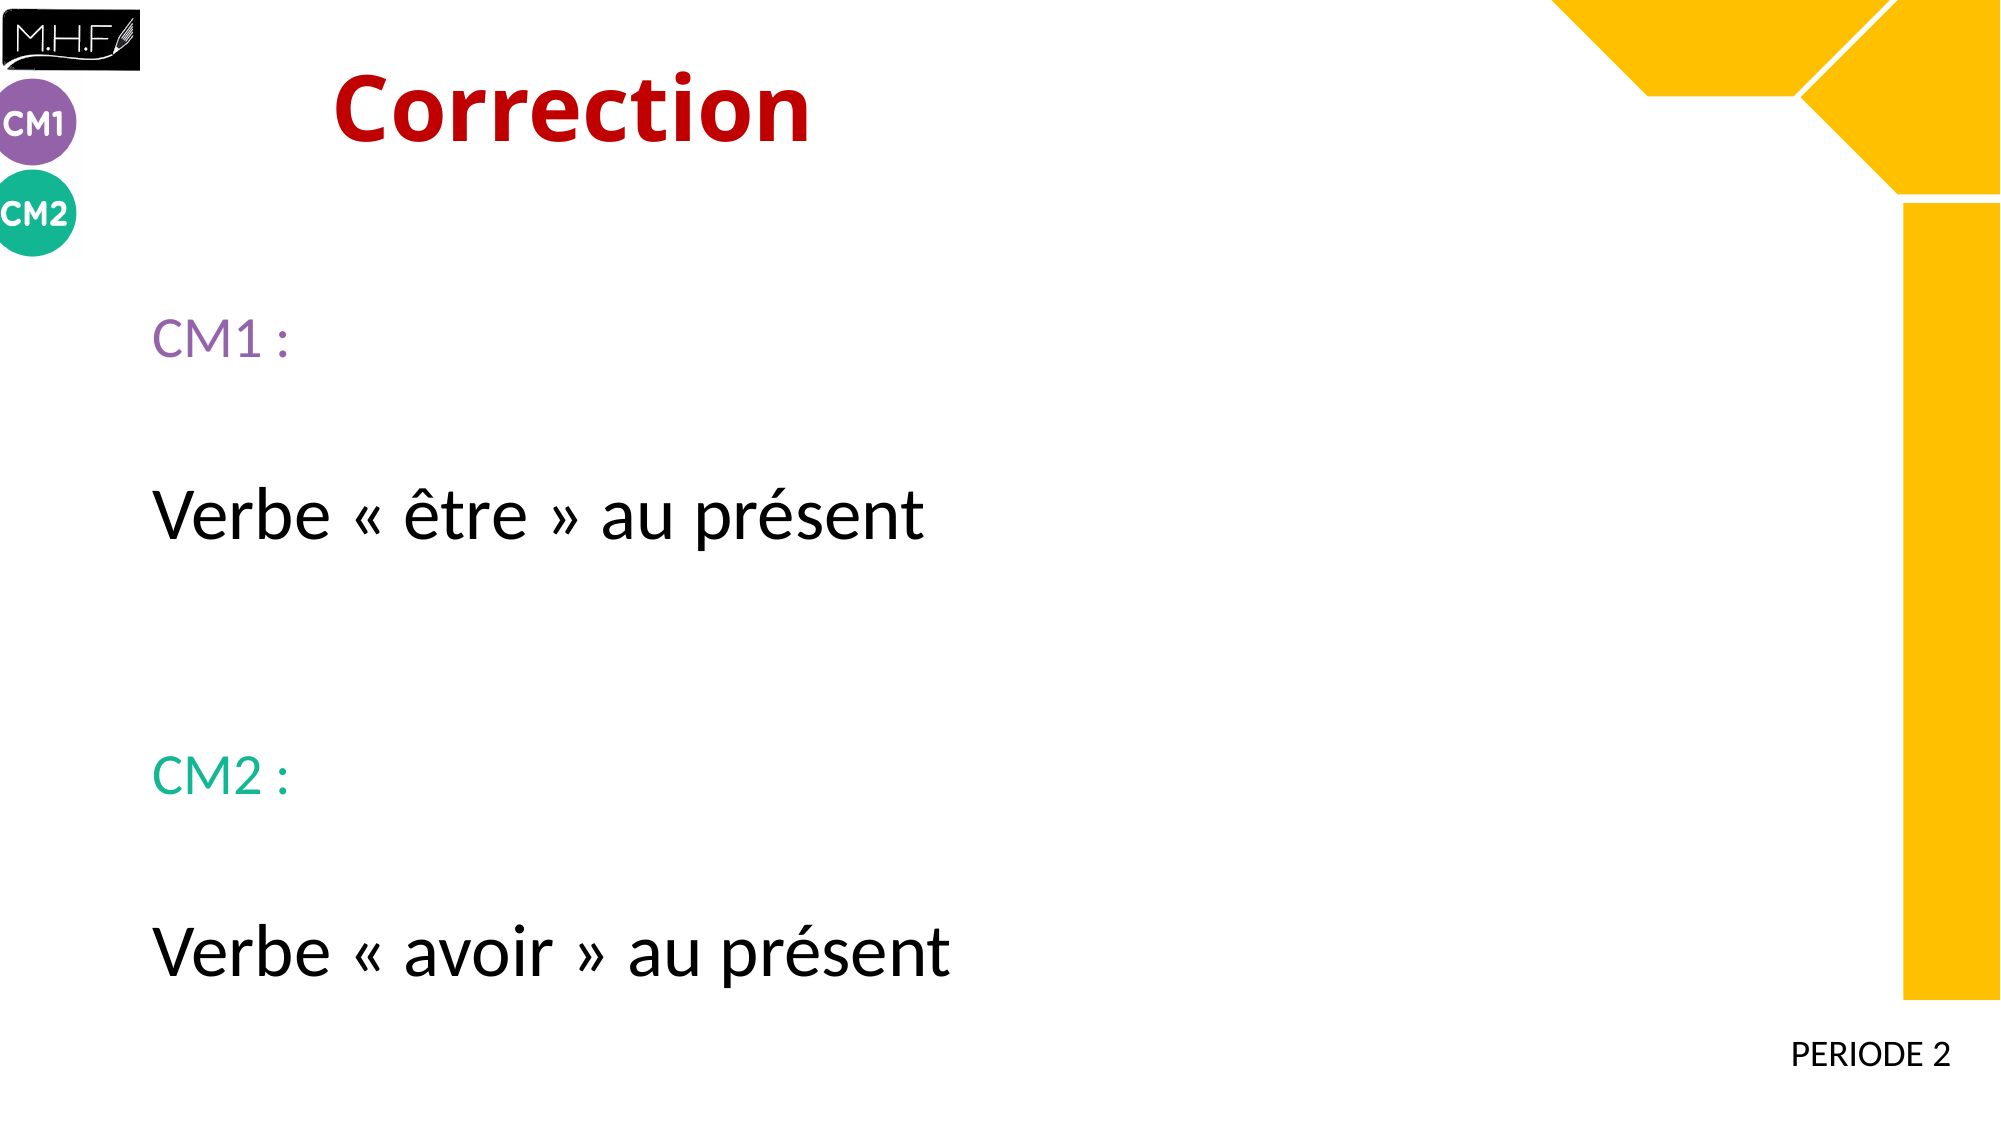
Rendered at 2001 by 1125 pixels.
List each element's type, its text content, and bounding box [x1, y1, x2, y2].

list CM1 : Verbe « être » au présent CM2 : Verbe « avoir » au présent [137, 299, 1863, 1037]
title Correction [316, 3, 1863, 221]
text_box [1799, 0, 2000, 196]
text_box PERIODE 2 [1362, 1021, 1967, 1125]
picture [0, 7, 140, 259]
text_box [1549, 0, 1892, 98]
text_box [1902, 202, 2000, 1001]
